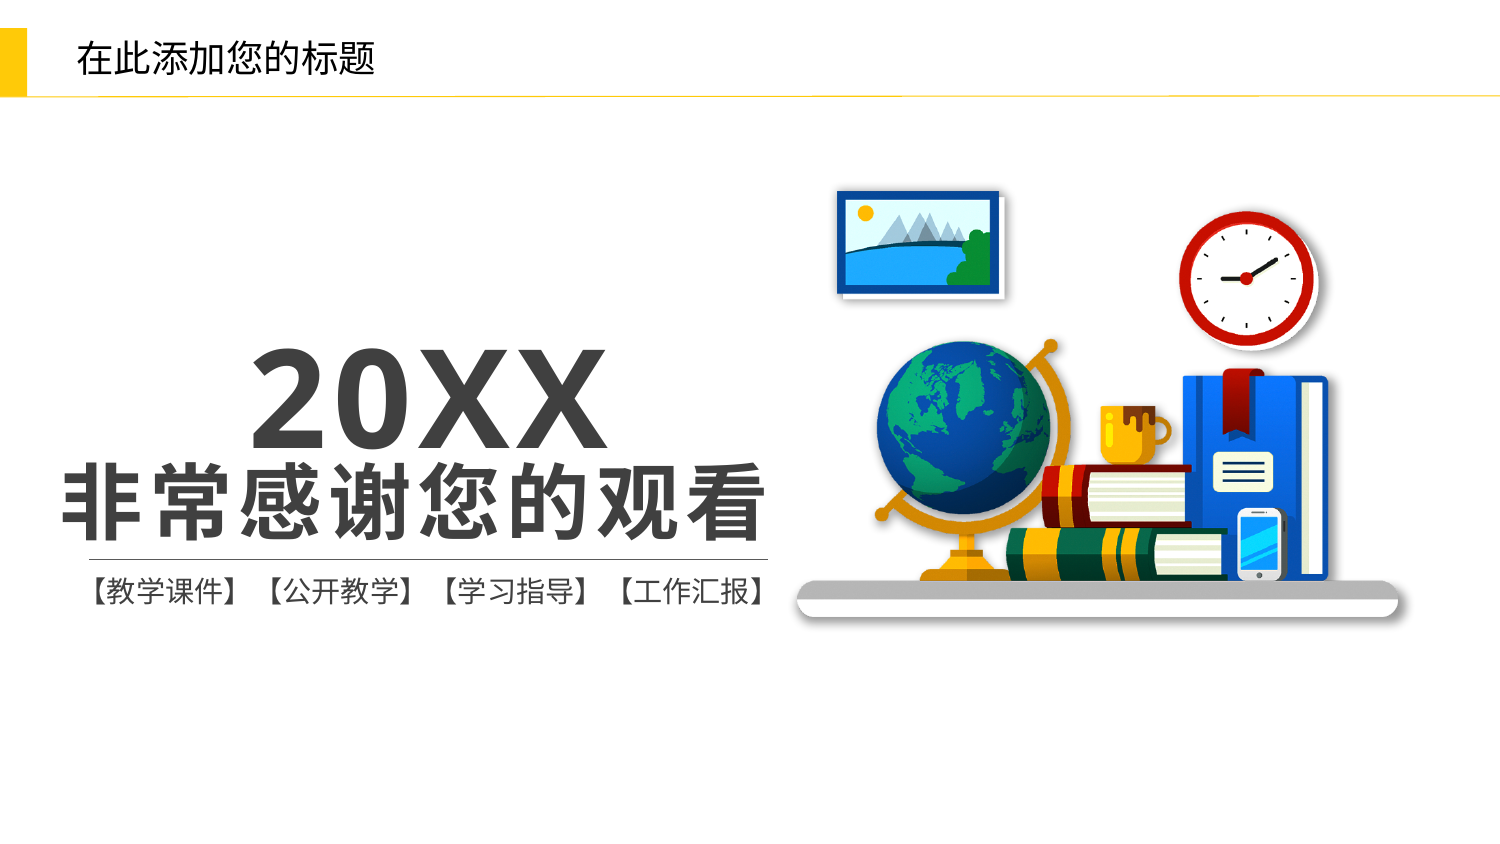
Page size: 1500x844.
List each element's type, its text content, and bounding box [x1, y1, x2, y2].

text_box 【教学课件】【公开教学】【学习指导】【工作汇报】 [62, 566, 789, 616]
picture [797, 191, 1398, 617]
text_box 20XX [162, 303, 695, 484]
text_box 非常感谢您的观看 [44, 443, 789, 558]
